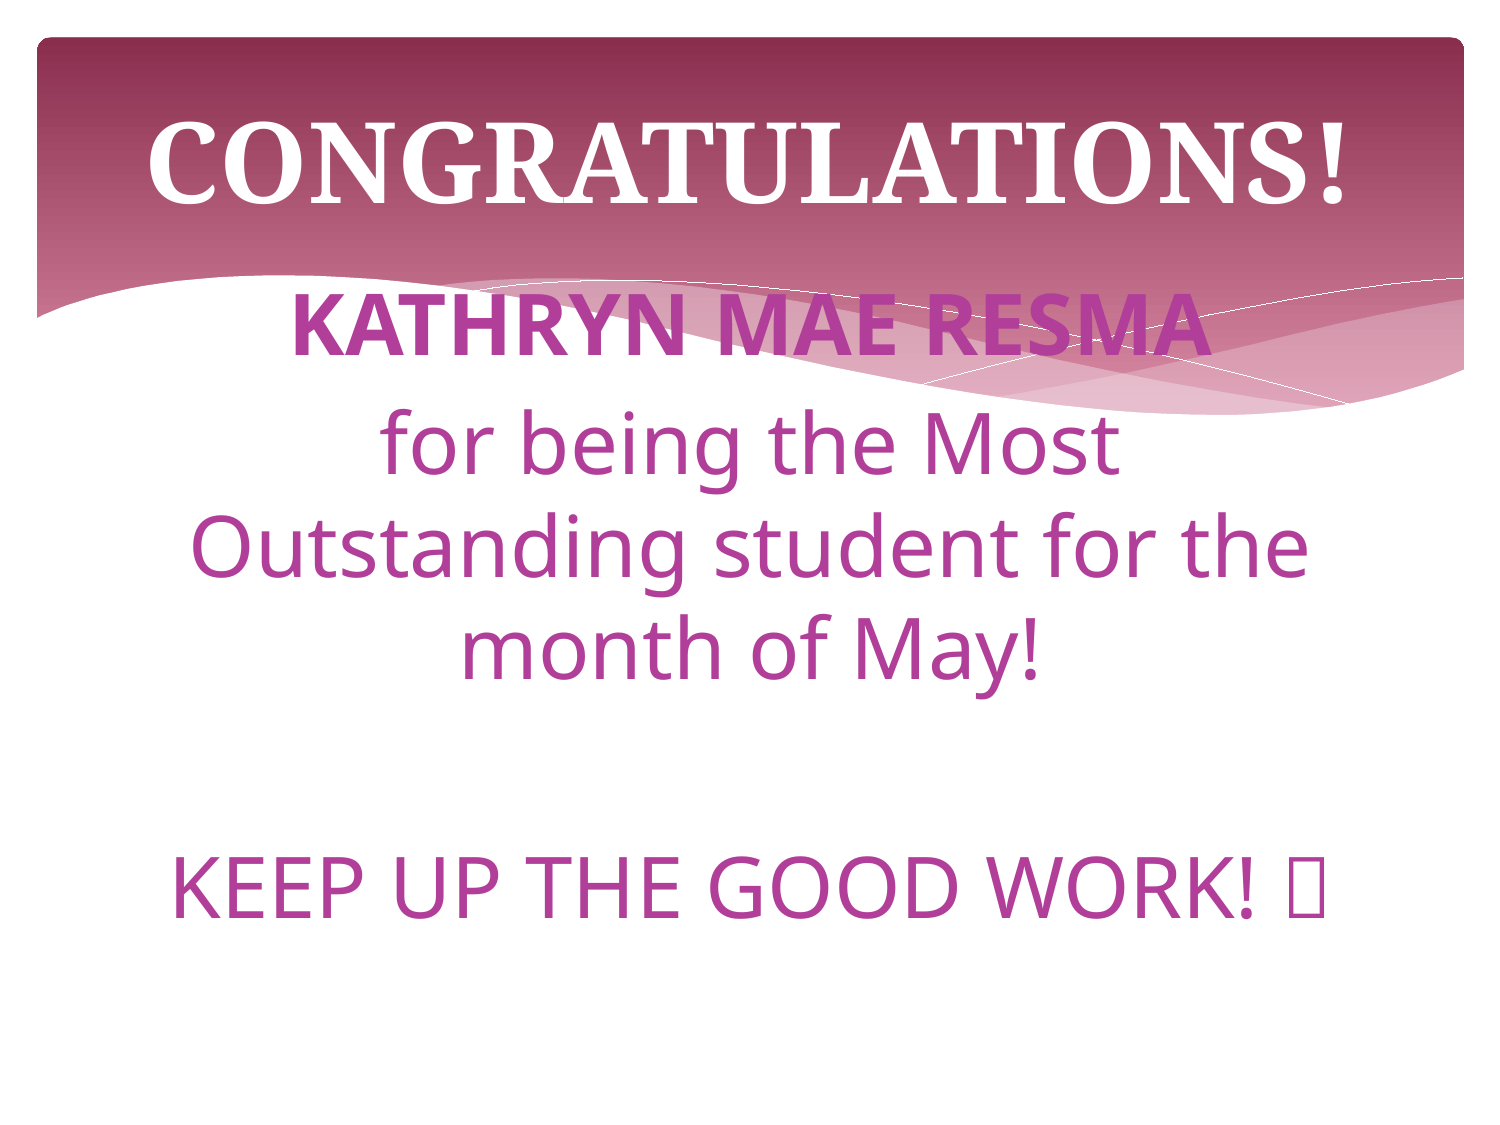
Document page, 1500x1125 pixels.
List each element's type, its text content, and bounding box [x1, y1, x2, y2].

title CONGRATULATIONS! [75, 55, 1425, 261]
list KATHRYN MAE RESMA for being the Most Outstanding student for the month of May! KEEP UP THE GOOD WORK!  [143, 262, 1359, 1005]
